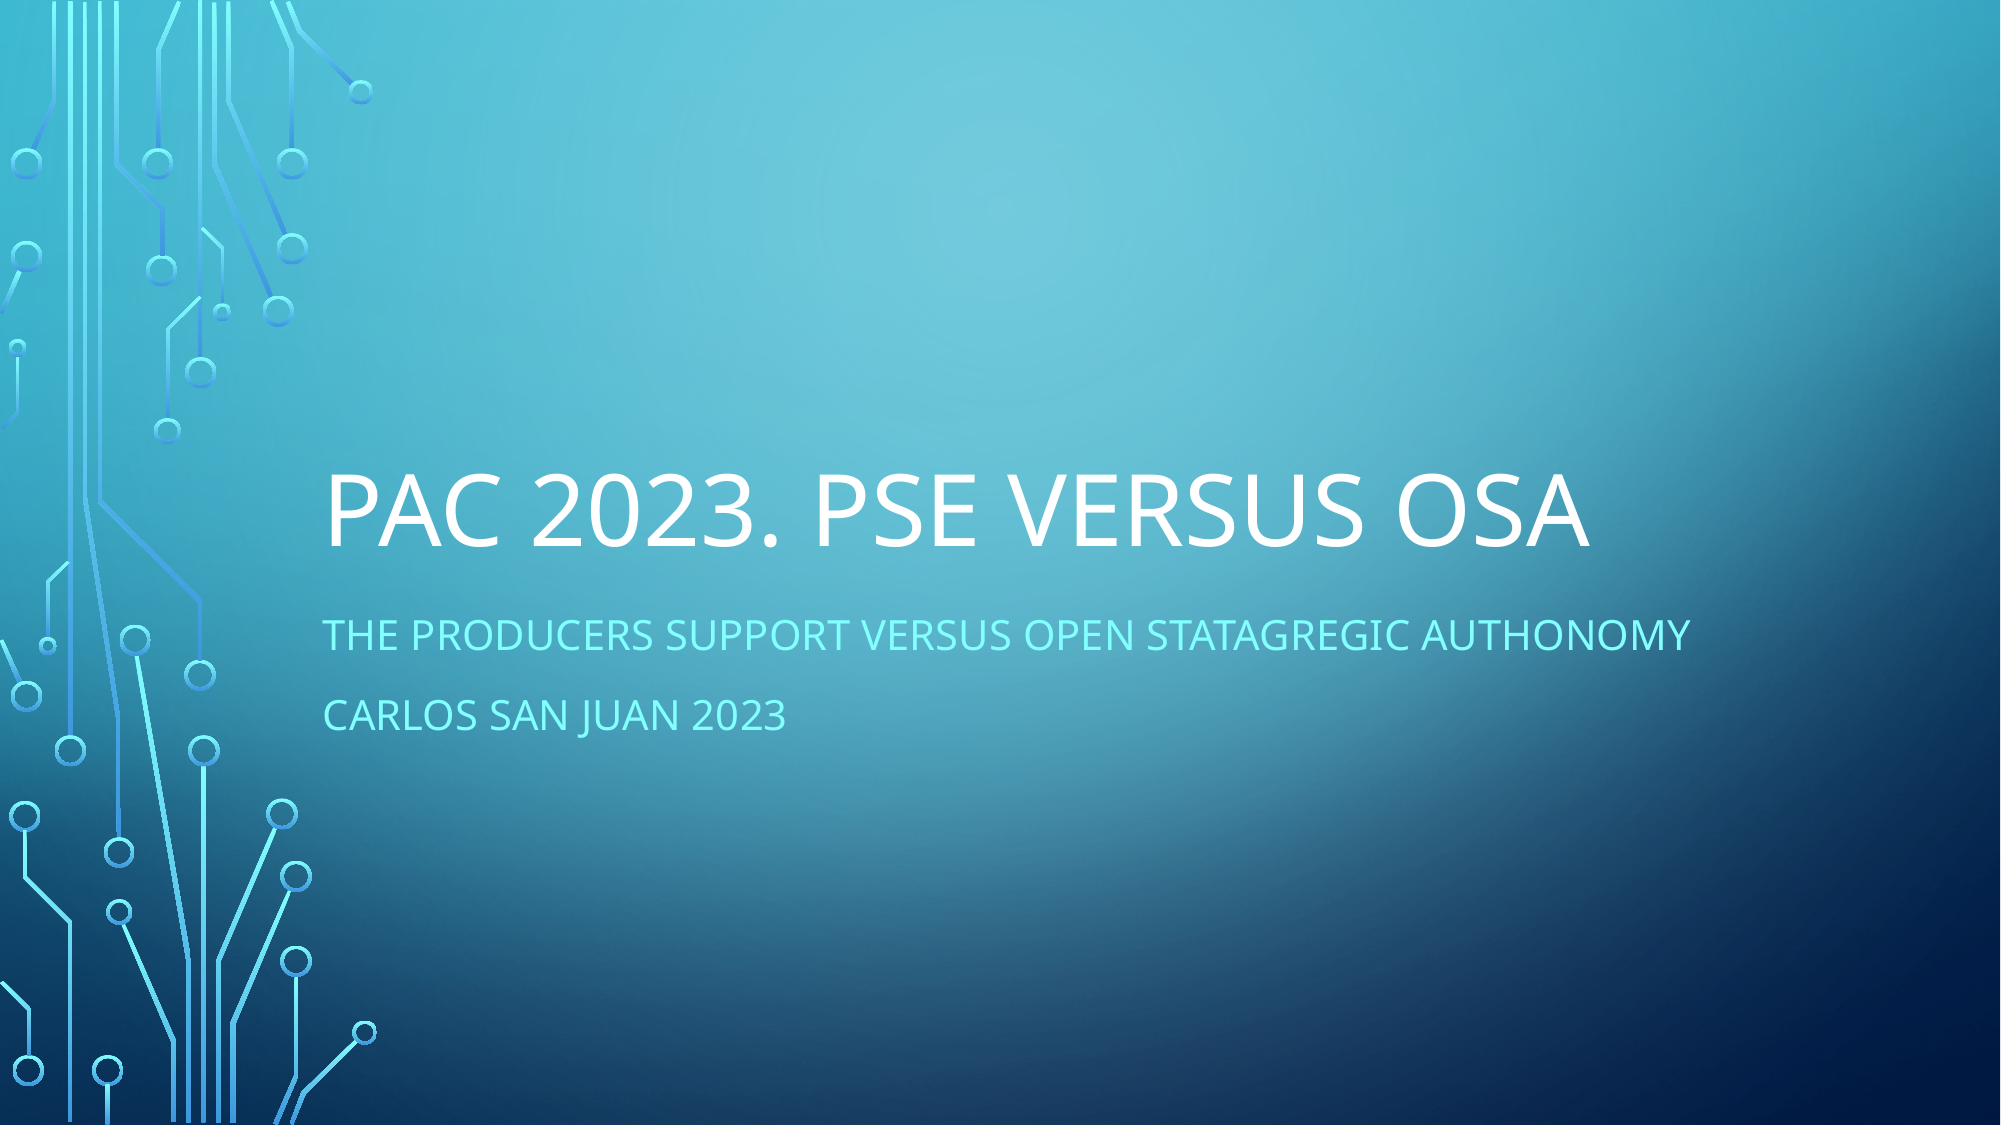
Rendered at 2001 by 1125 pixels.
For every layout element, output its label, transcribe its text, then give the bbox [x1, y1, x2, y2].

title PAC 2023. pse vERSUS osa [307, 184, 1750, 576]
subtitle THE PRODUCERS SUPPORT VERSUS OPEN STATAGREGIC AUTHONOMY Carlos san juan 2023 [307, 590, 1750, 863]
